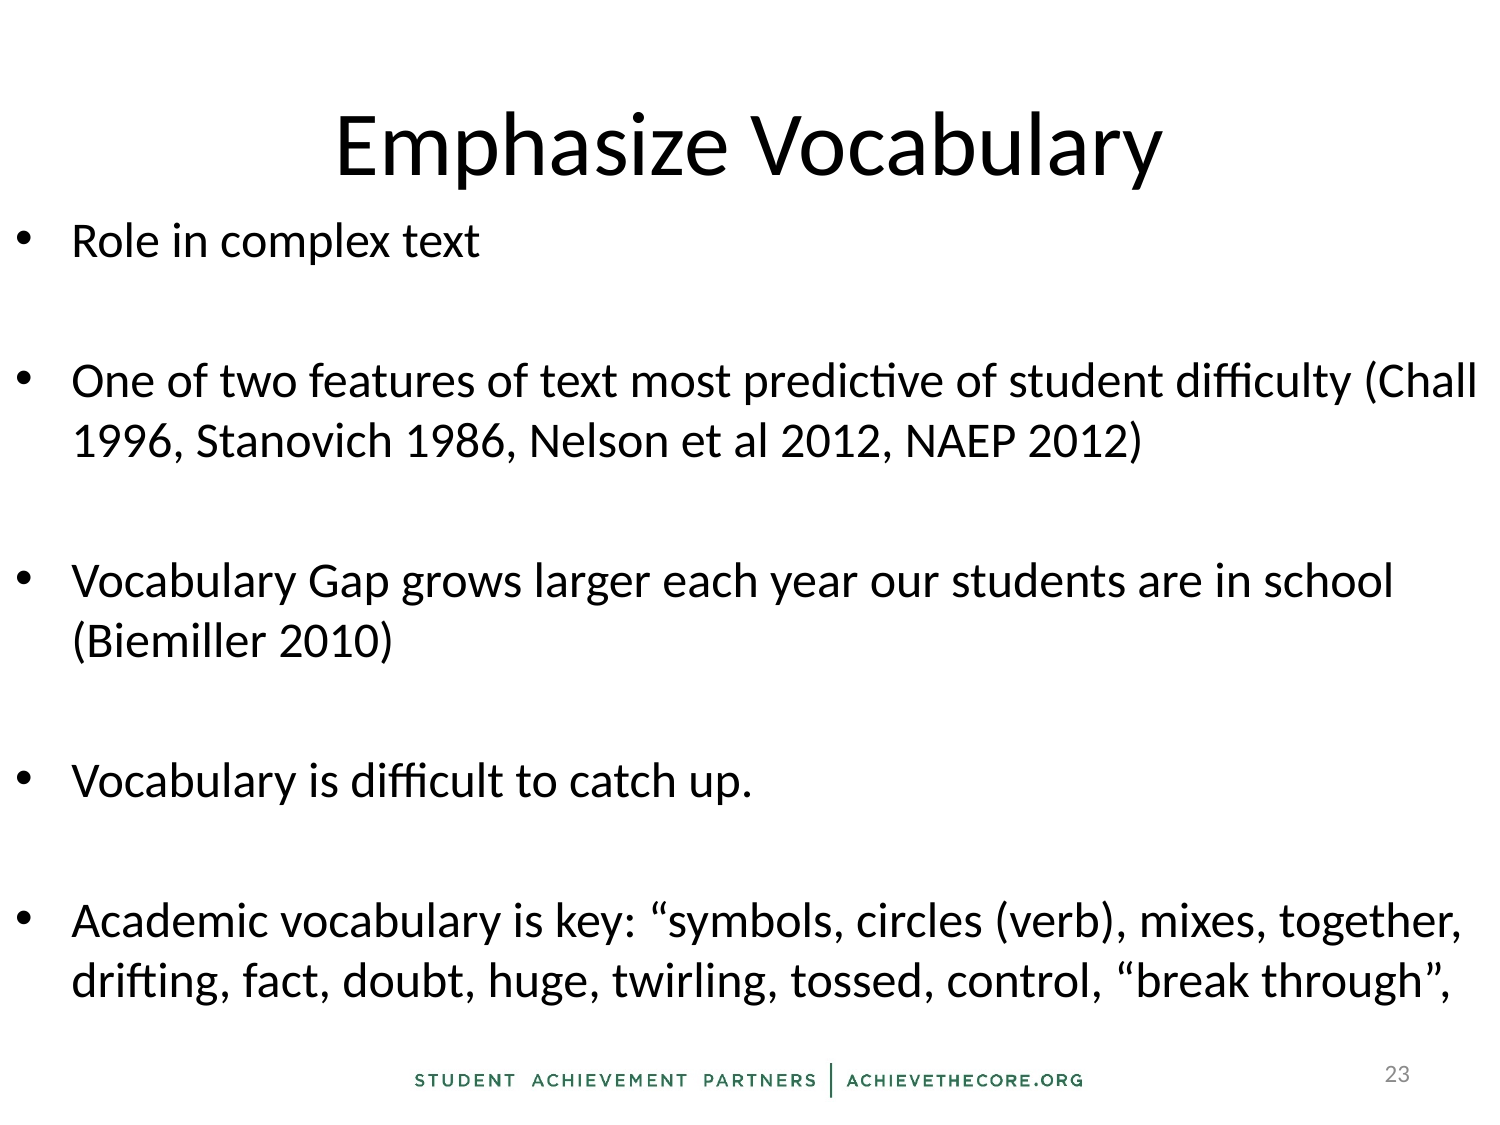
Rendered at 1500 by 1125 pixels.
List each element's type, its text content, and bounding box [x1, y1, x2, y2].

title Emphasize Vocabulary [75, 45, 1425, 200]
slide_number 23 [1074, 1042, 1425, 1103]
picture [399, 1057, 1101, 1102]
list Role in complex text One of two features of text most predictive of student difficulty (Chall 1996, Stanovich 1986, Nelson et al 2012, NAEP 2012) Vocabulary Gap grows larger each year our students are in school (Biemiller 2010) Vocabulary is difficult to catch up. Academic vocabulary is key: “symbols, circles (verb), mixes, together, drifting, fact, doubt, huge, twirling, tossed, control, “break through”, [0, 200, 1500, 1025]
